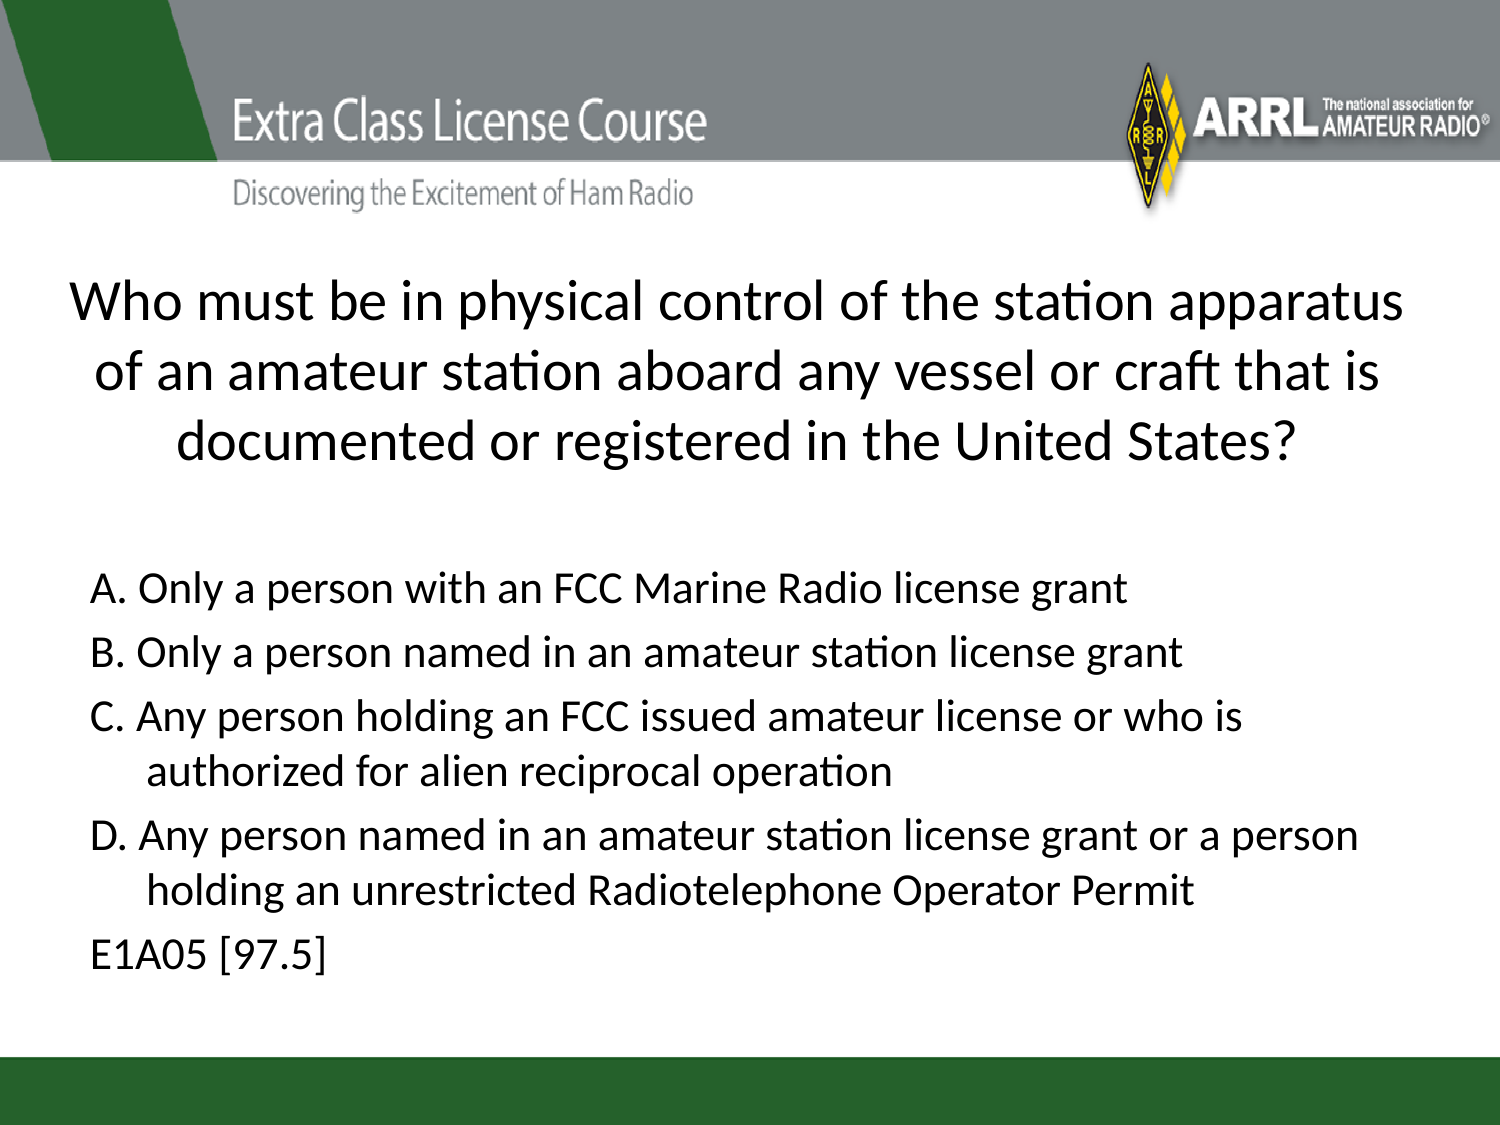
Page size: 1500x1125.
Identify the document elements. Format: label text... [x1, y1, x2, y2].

title Who must be in physical control of the station apparatus of an amateur station aboard any vessel or craft that is documented or registered in the United States? [50, 254, 1425, 443]
picture [0, 0, 1500, 1125]
list A. Only a person with an FCC Marine Radio license grant B. Only a person named in an amateur station license grant C. Any person holding an FCC issued amateur license or who is authorized for alien reciprocal operation D. Any person named in an amateur station license grant or a person holding an unrestricted Radiotelephone Operator Permit E1A05 [97.5] [75, 549, 1425, 1050]
